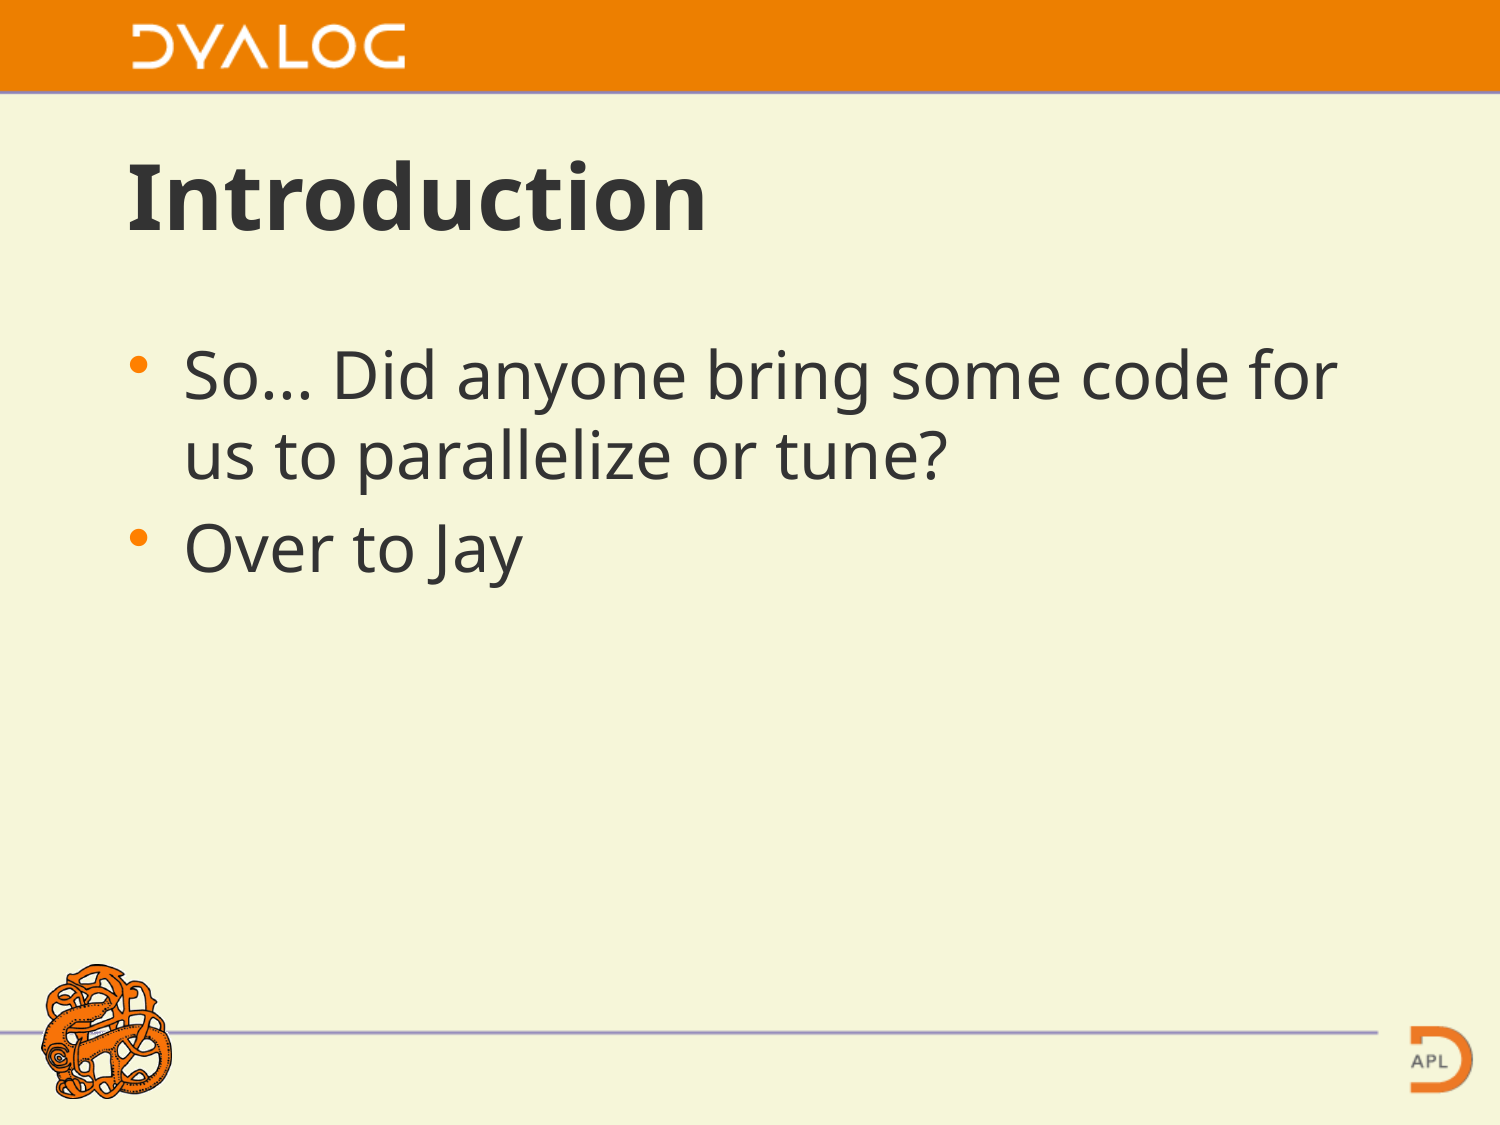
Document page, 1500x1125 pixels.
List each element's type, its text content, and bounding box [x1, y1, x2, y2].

title Introduction [112, 99, 1388, 288]
list So... Did anyone bring some code for us to parallelize or tune? Over to Jay [112, 324, 1388, 1000]
picture [0, 0, 1500, 1125]
